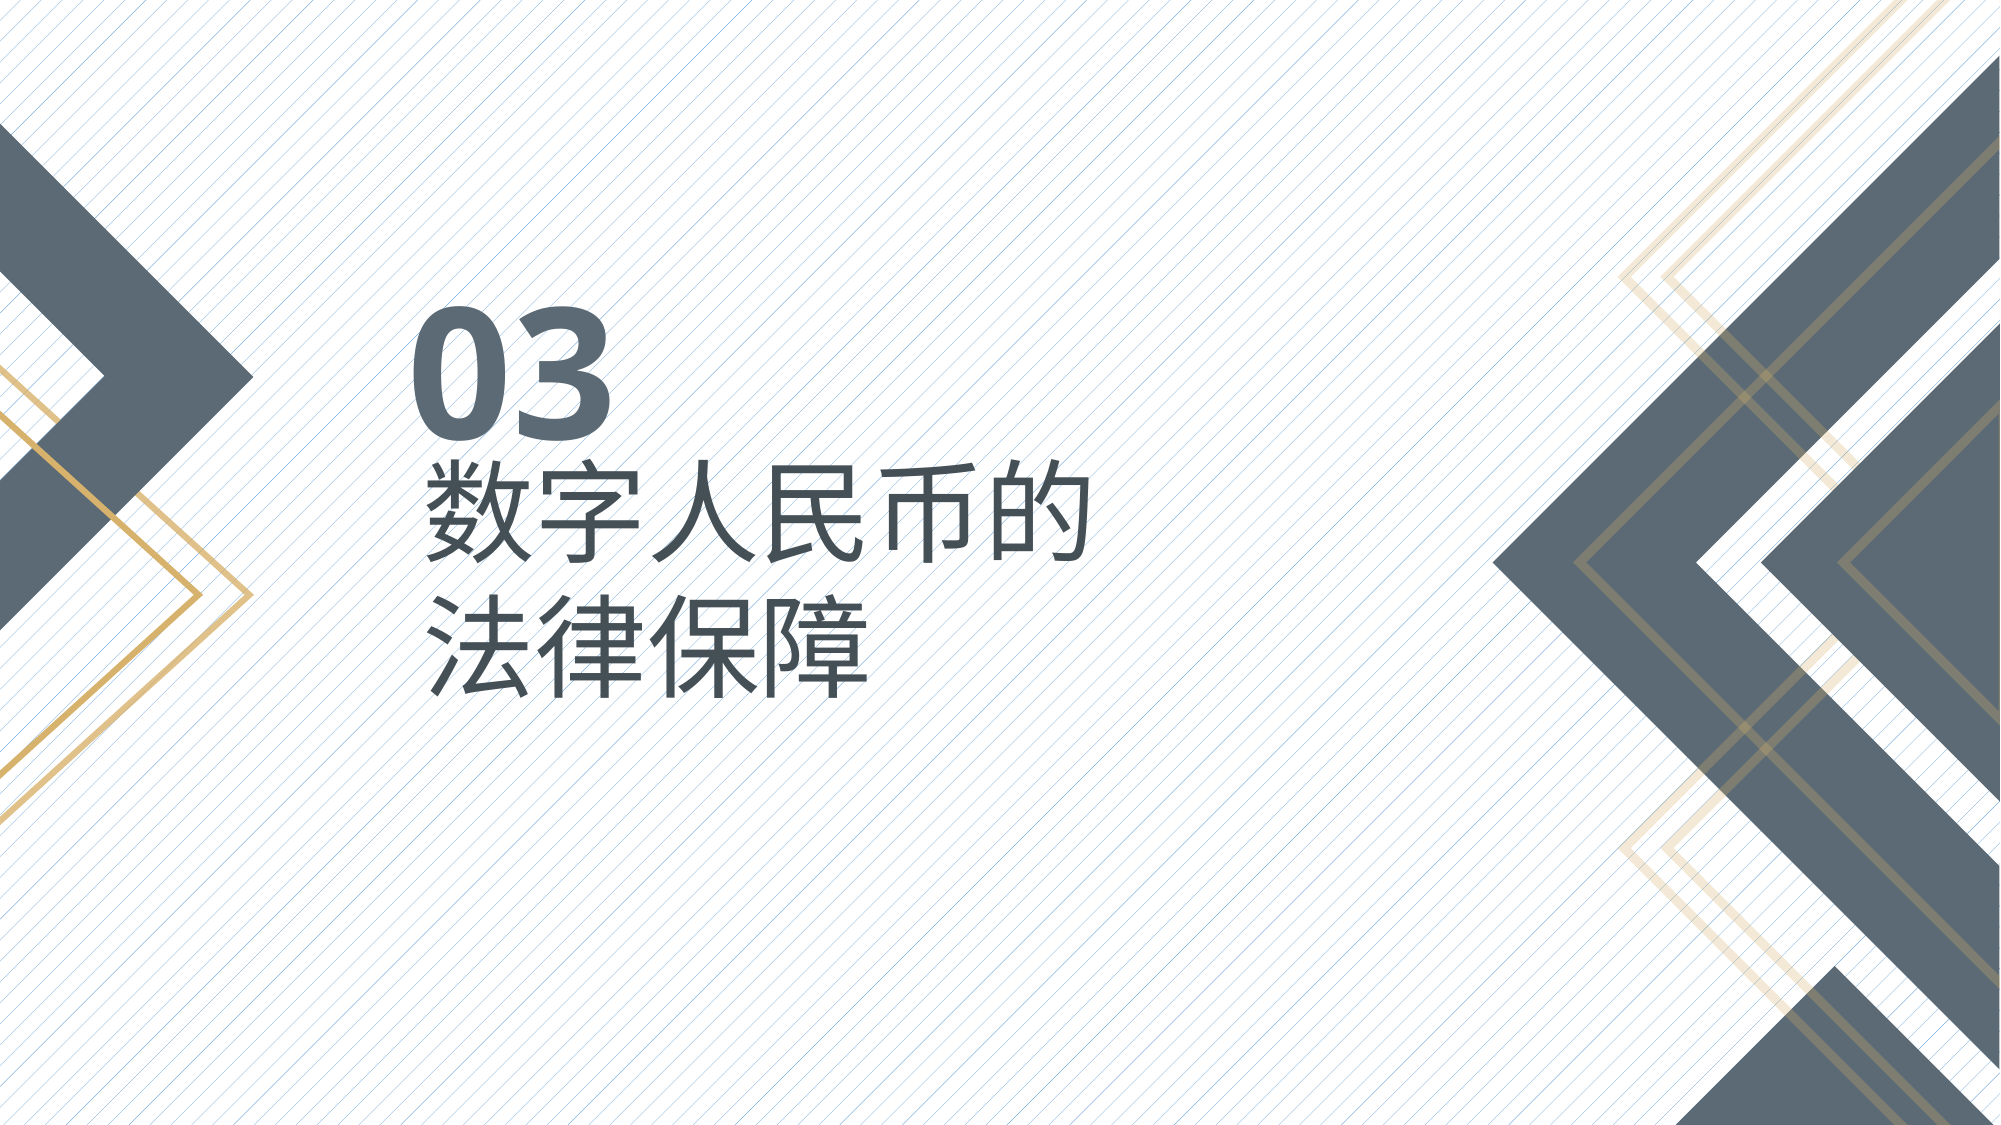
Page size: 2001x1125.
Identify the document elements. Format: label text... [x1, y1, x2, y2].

text_box 03 [371, 248, 653, 484]
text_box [1579, 0, 2000, 1125]
text_box 数字人民币的 法律保障 [407, 434, 1362, 720]
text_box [0, 196, 250, 867]
